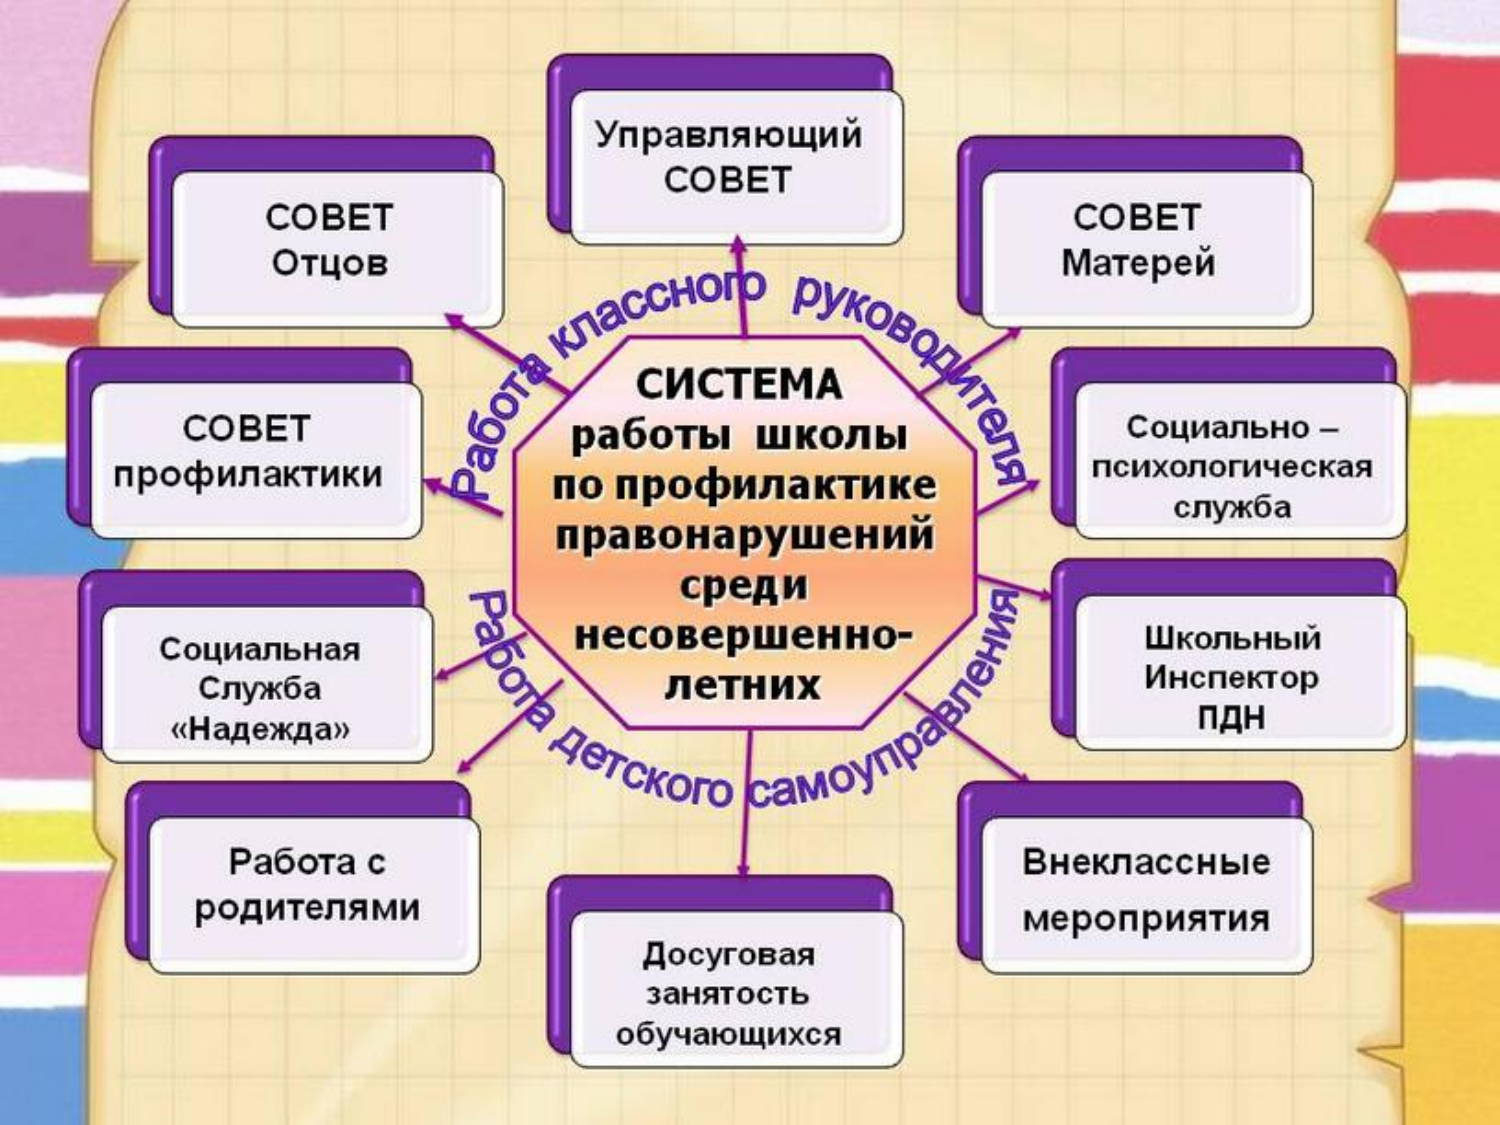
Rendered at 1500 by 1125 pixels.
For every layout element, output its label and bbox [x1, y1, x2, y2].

list [0, 0, 1500, 1125]
